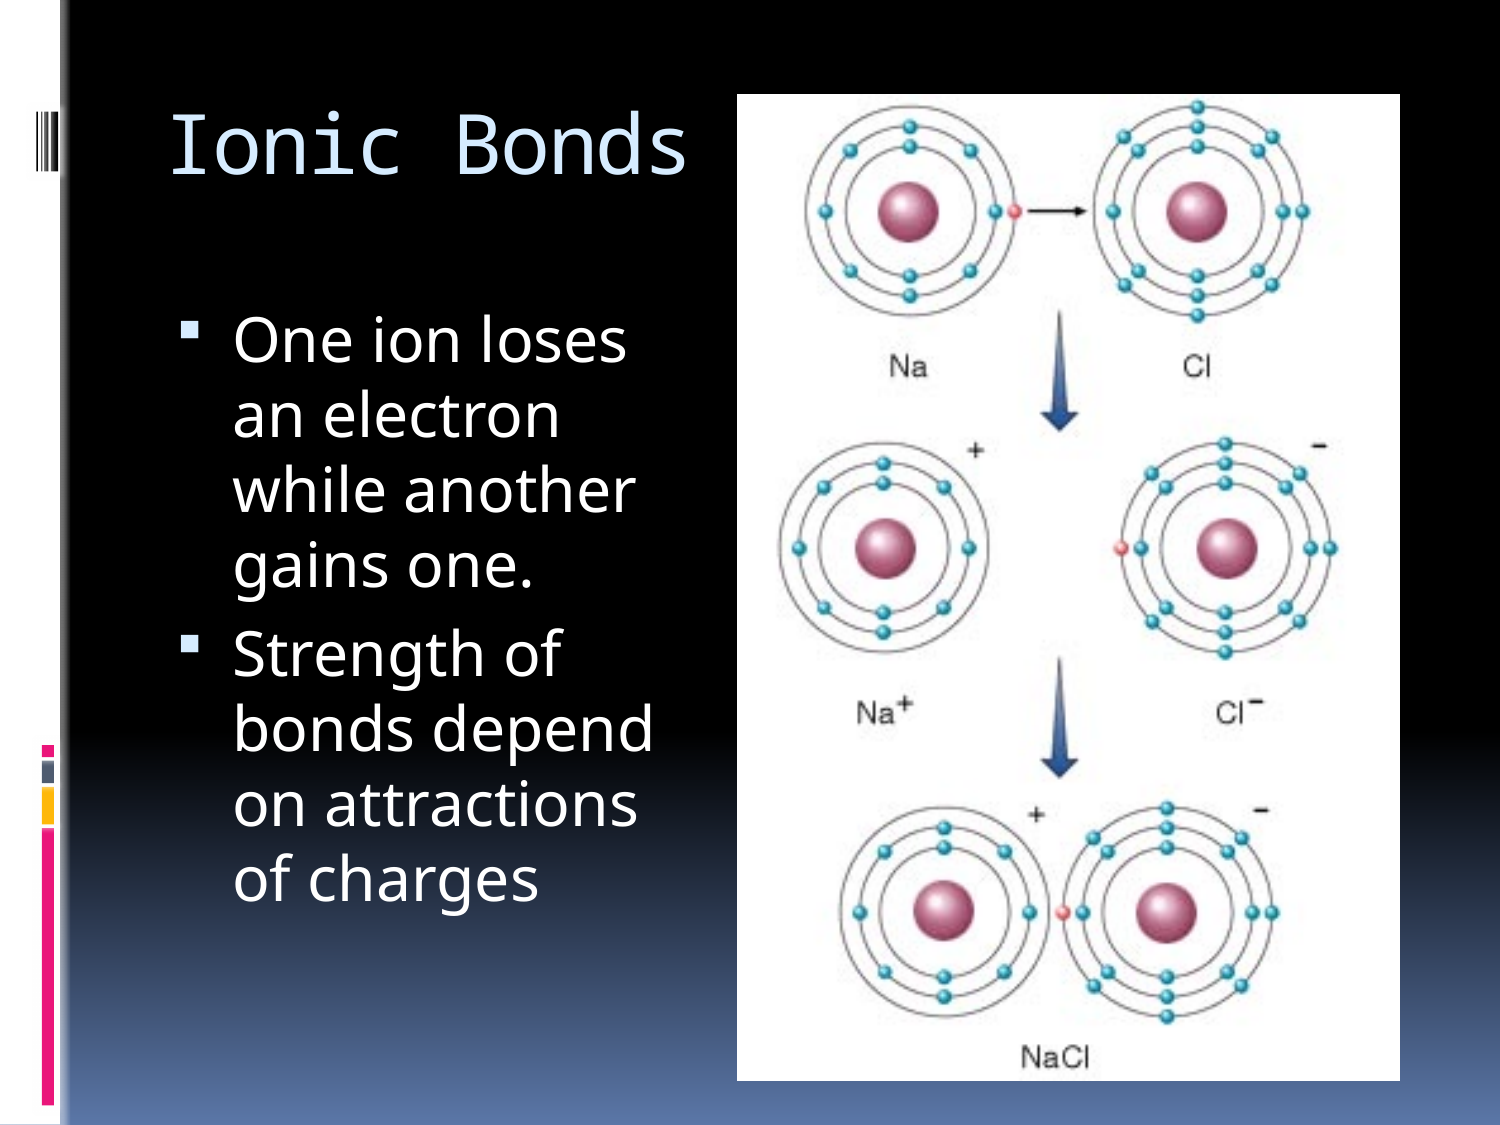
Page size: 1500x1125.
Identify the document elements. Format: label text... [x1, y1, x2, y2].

list One ion loses an electron while another gains one. Strength of bonds depend on attractions of charges [150, 292, 675, 1043]
picture [736, 93, 1401, 1081]
title Ionic Bonds [150, 83, 1425, 234]
